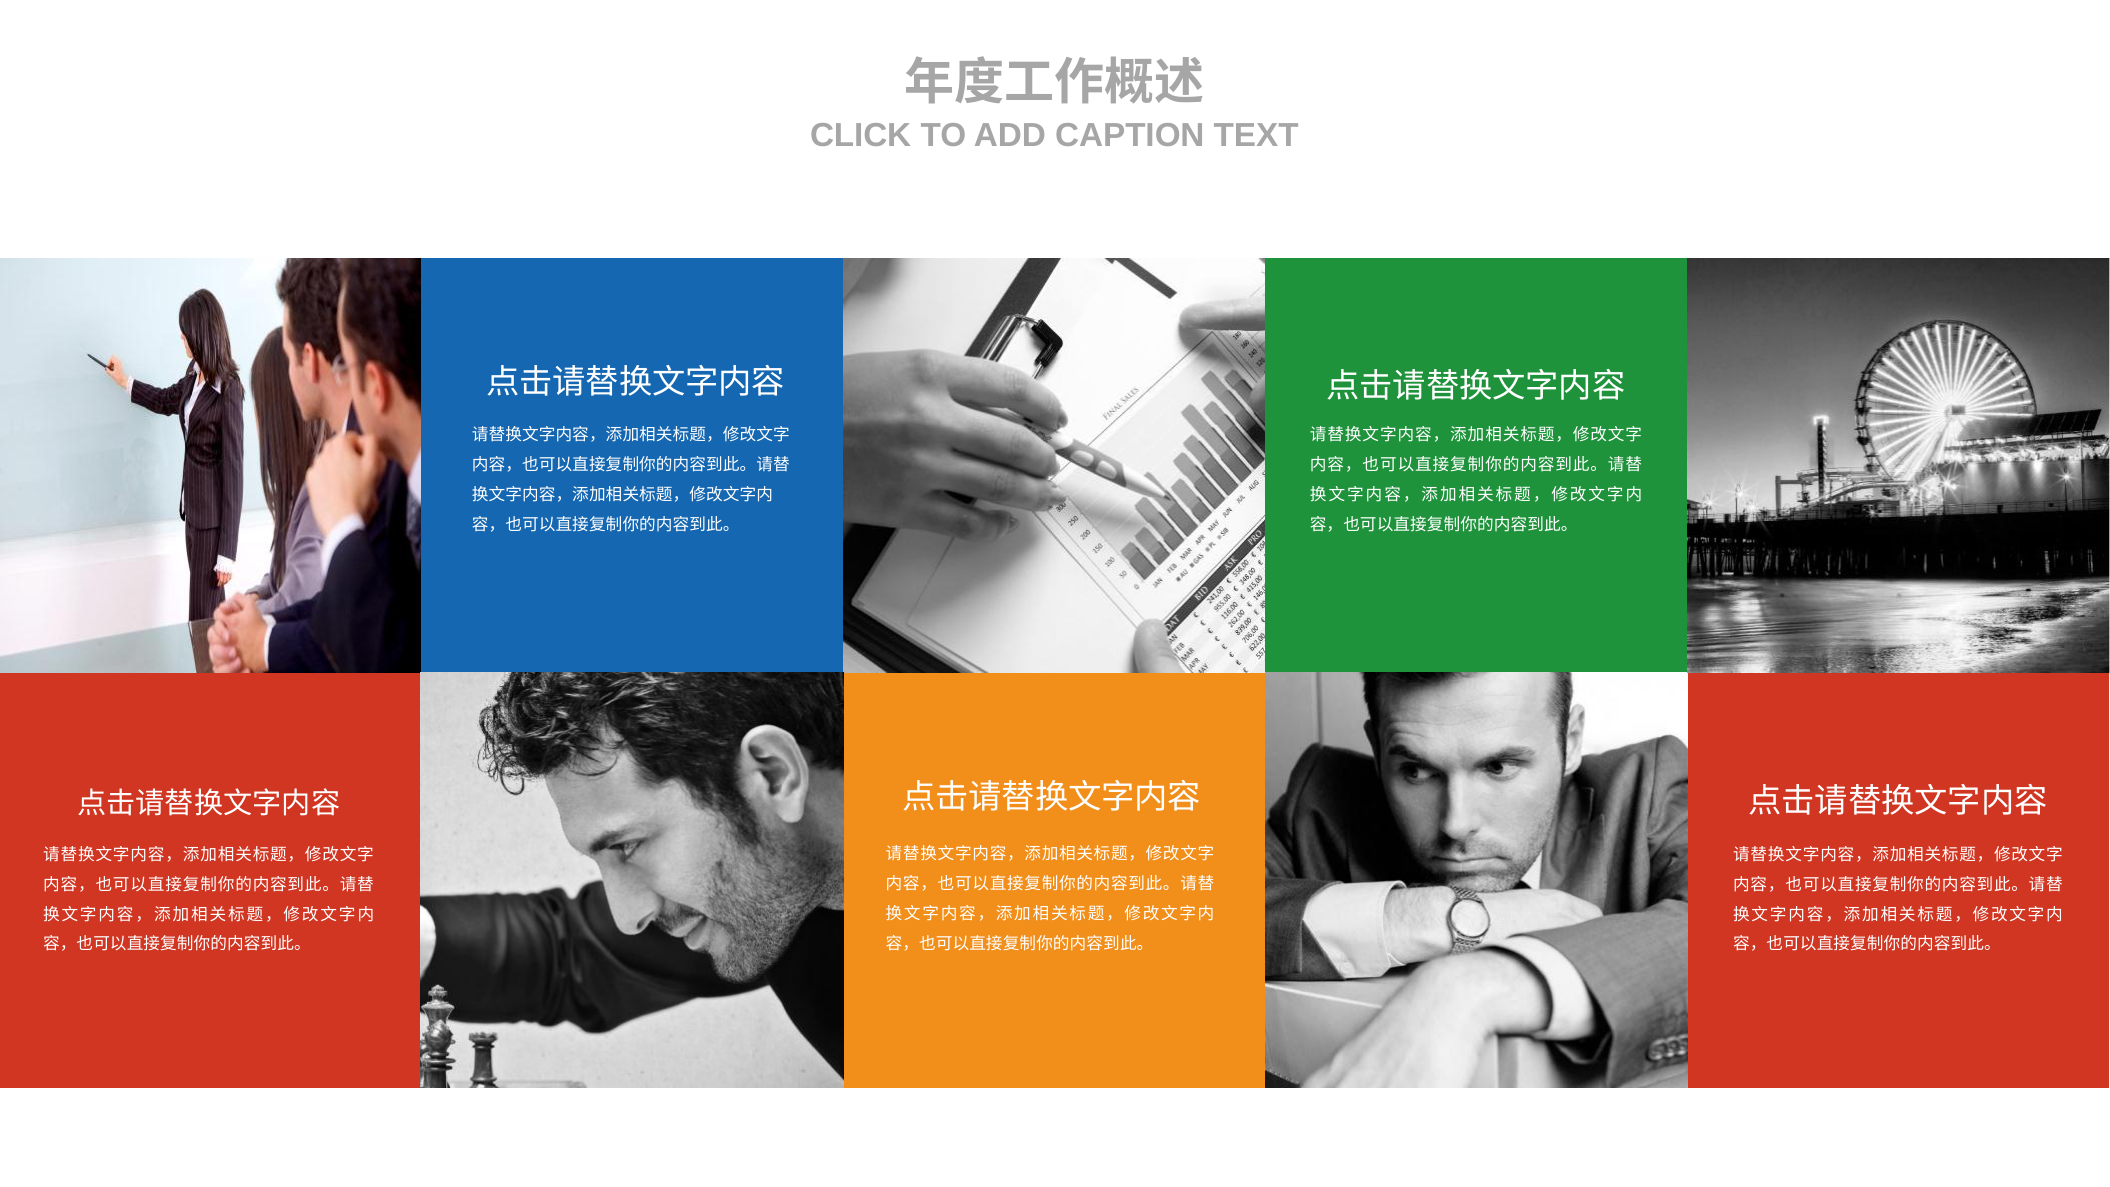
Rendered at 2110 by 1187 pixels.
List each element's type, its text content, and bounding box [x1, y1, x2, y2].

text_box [843, 258, 1265, 1088]
text_box CLICK TO ADD CAPTION TEXT [790, 113, 1319, 154]
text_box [1265, 258, 1687, 1088]
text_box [420, 258, 843, 1088]
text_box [0, 258, 420, 1088]
text_box 年度工作概述 [865, 48, 1245, 110]
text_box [1687, 258, 2110, 1088]
